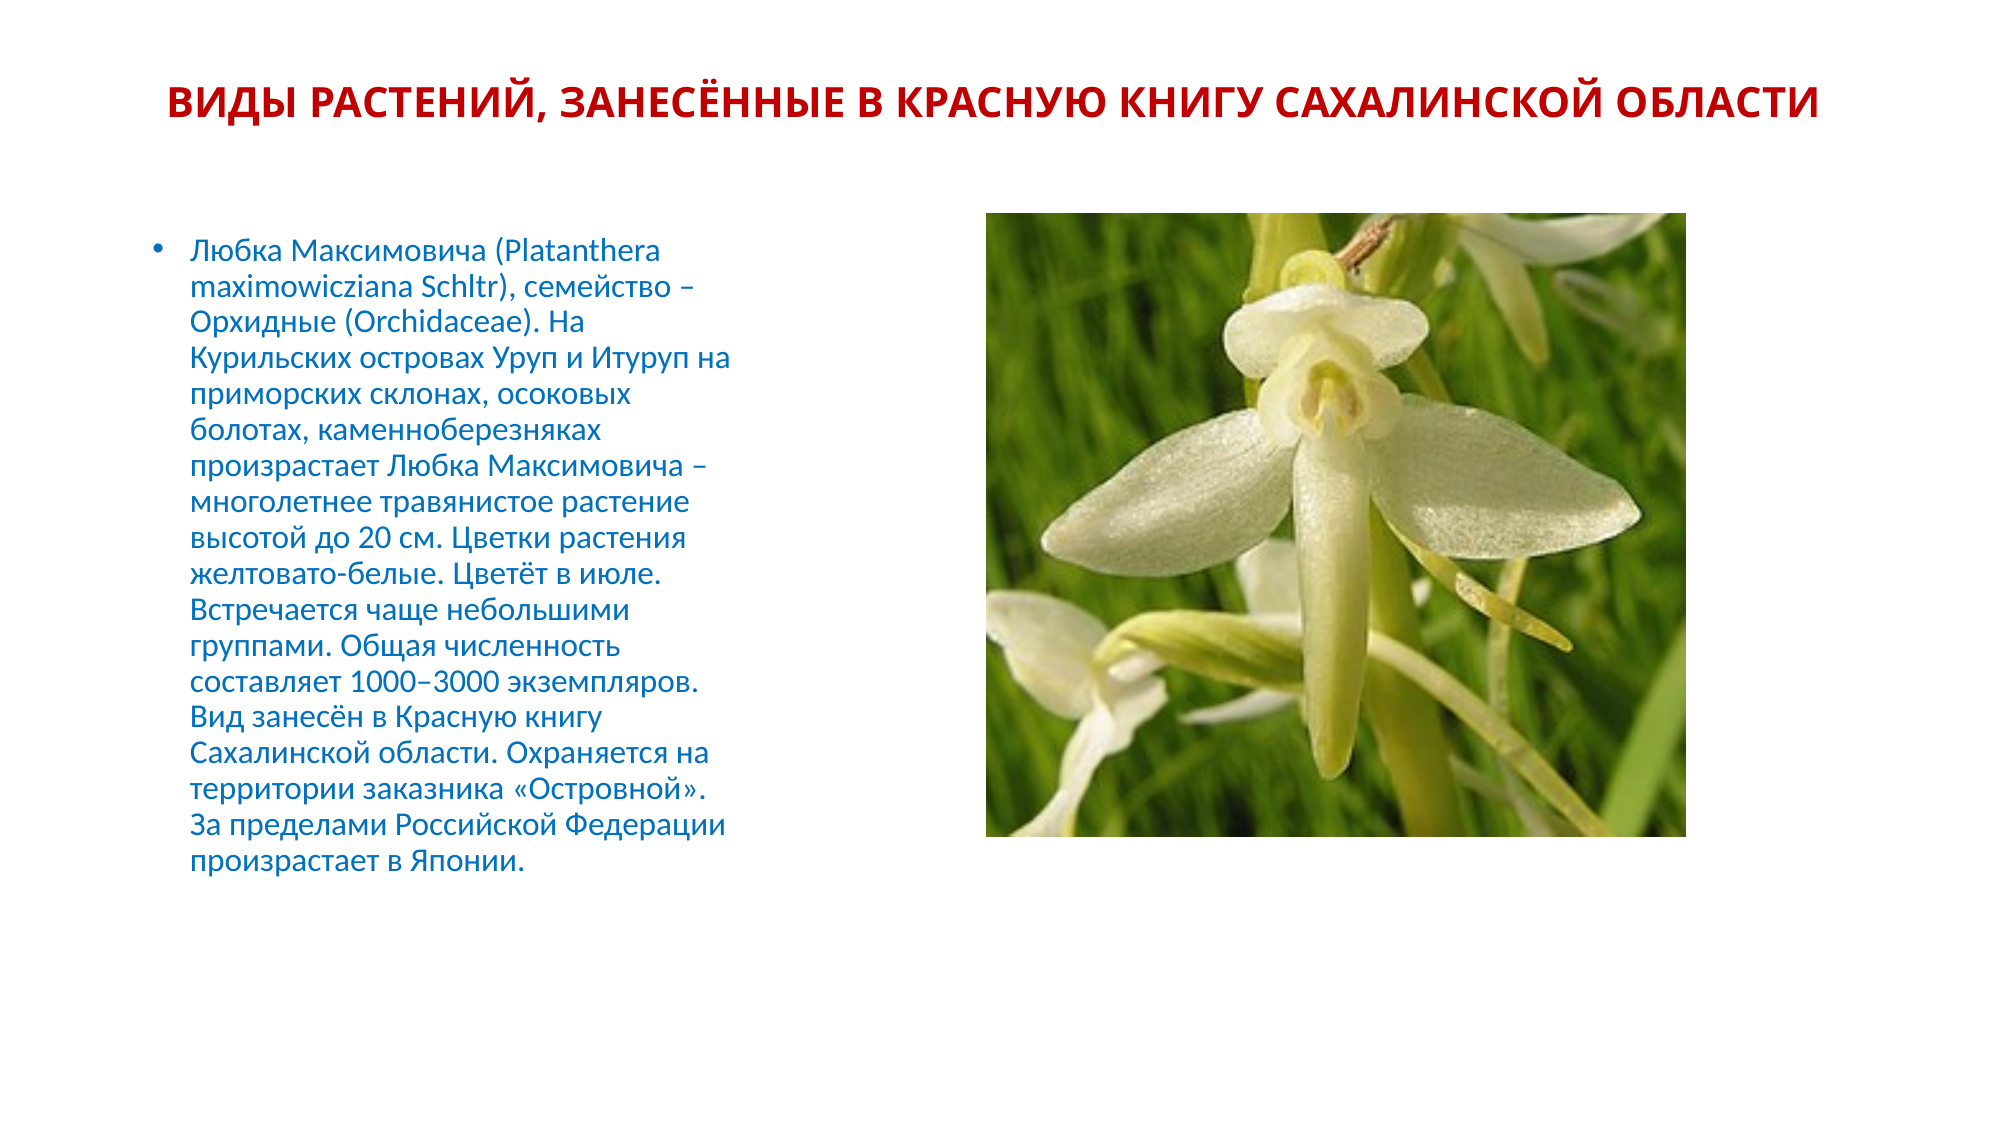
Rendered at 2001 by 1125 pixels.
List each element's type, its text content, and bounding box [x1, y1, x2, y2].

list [986, 213, 1686, 837]
title ВИДЫ РАСТЕНИЙ, ЗАНЕСЁННЫЕ В КРАСНУЮ КНИГУ САХАЛИНСКОЙ ОБЛАСТИ [151, 59, 1863, 148]
list Любка Максимовича (Platanthera maximowicziana Schltr), семейство – Орхидные (Orchidaceae). На Курильских островах Уруп и Итуруп на приморских склонах, осоковых болотах, каменноберезняках произрастает Любка Максимовича – многолетнее травянистое растение высотой до 20 см. Цветки растения желтовато-белые. Цветёт в июле. Встречается чаще небольшими группами. Общая численность составляет 1000–3000 экземпляров. Вид занесён в Красную книгу Сахалинской области. Охраняется на территории заказника «Островной». За пределами Российской Федерации произрастает в Японии. [137, 224, 752, 1014]
